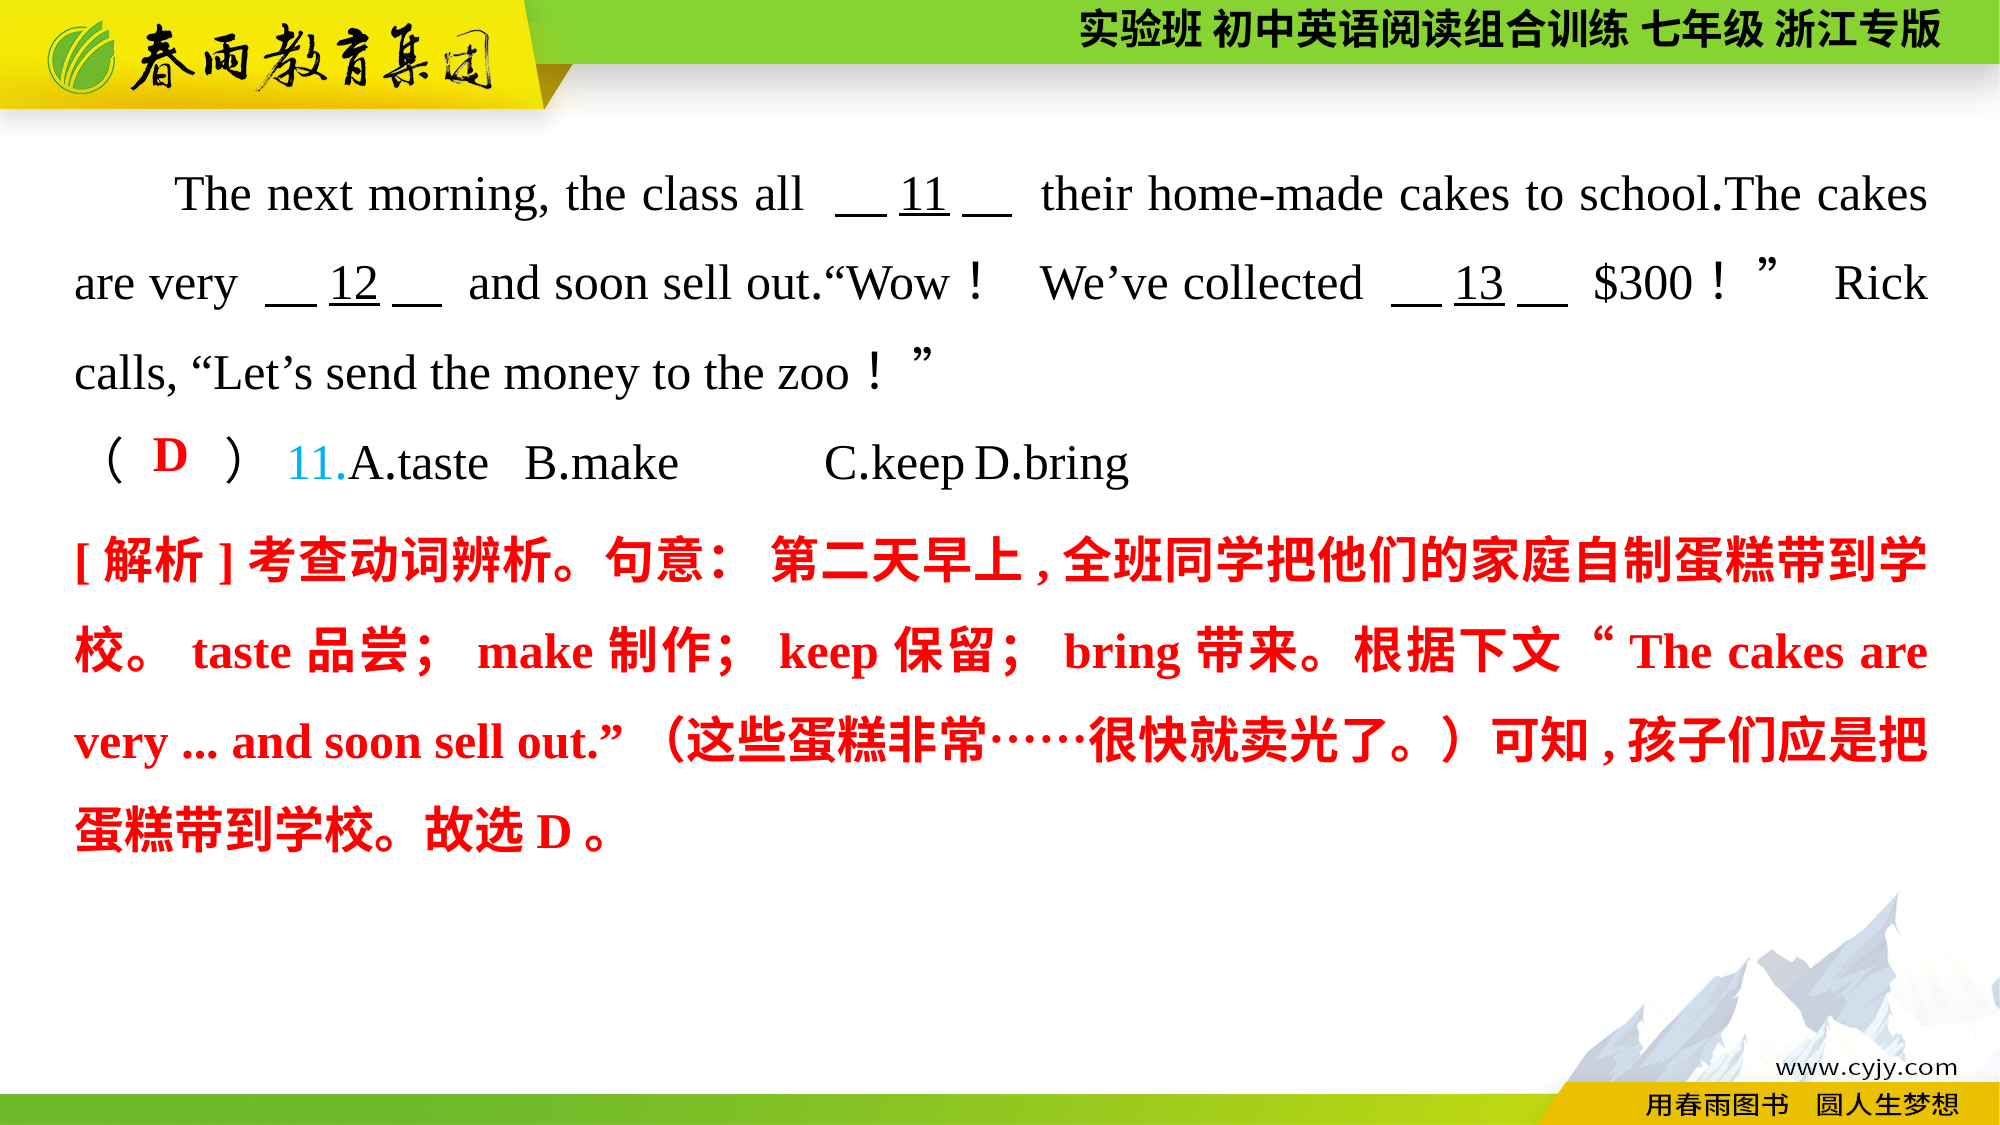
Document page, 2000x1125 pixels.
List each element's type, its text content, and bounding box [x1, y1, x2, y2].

text_box D [138, 413, 204, 489]
picture [0, 0, 2000, 1125]
text_box [解析]考查动词辨析。句意： 第二天早上,全班同学把他们的家庭自制蛋糕带到学校。taste品尝；make制作；keep保留；bring带来。根据下文“The cakes are very ... and soon sell out.”（这些蛋糕非常……很快就卖光了。）可知,孩子们应是把蛋糕带到学校。故选D。 [59, 490, 1944, 866]
list The next morning, the class all 11 their home-made cakes to school.The cakes are very 12 and soon sell out.“Wow！ We’ve collected 13 $300！” Rick calls, “Let’s send the money to the zoo！” （ ）11.A.taste B.make C.keep D.bring [59, 122, 1944, 490]
